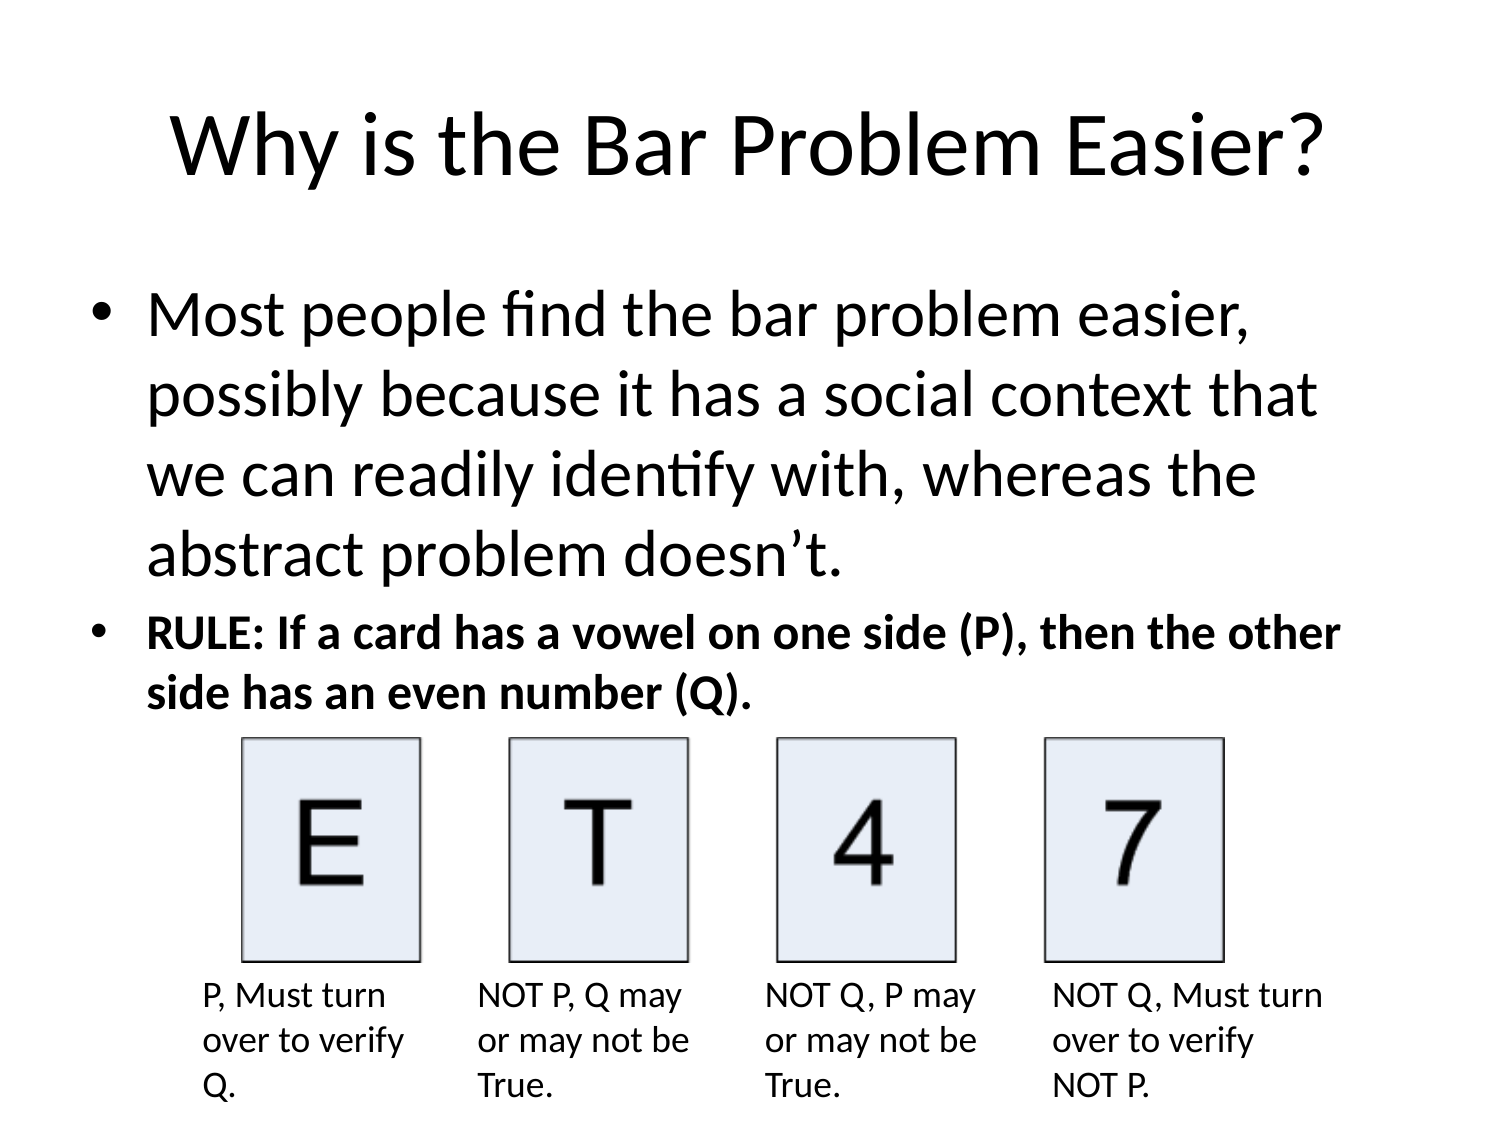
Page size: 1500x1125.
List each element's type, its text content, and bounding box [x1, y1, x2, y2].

picture [241, 737, 1226, 963]
text_box NOT Q, Must turn over to verify NOT P. [1037, 962, 1350, 1113]
text_box P, Must turn over to verify Q. [187, 962, 450, 1113]
list Most people find the bar problem easier, possibly because it has a social context that we can readily identify with, whereas the abstract problem doesn’t. RULE: If a card has a vowel on one side (P), then the other side has an even number (Q). [75, 262, 1425, 750]
text_box NOT P, Q may or may not be True. [462, 972, 725, 1113]
title Why is the Bar Problem Easier? [75, 45, 1425, 233]
text_box NOT Q, P may or may not be True. [750, 972, 1013, 1113]
